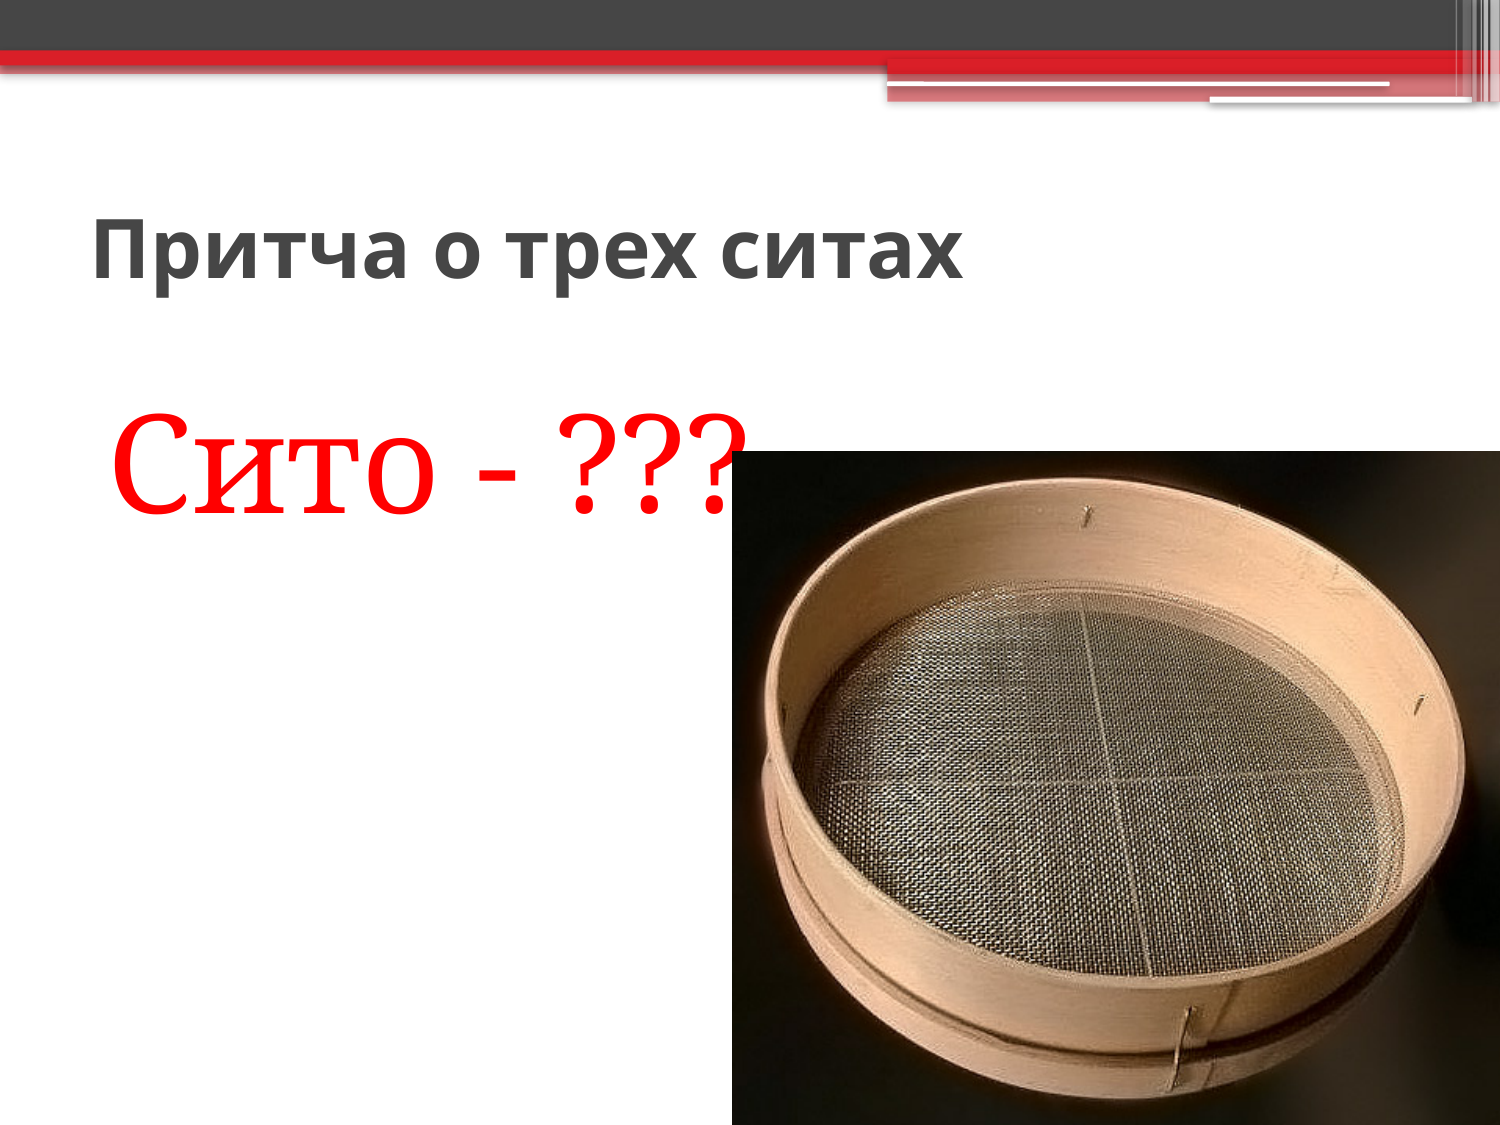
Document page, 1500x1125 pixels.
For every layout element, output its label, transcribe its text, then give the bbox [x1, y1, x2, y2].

title Притча о трех ситах [75, 187, 1425, 363]
picture [731, 451, 1500, 1125]
list Сито - ??? [75, 368, 1425, 1079]
